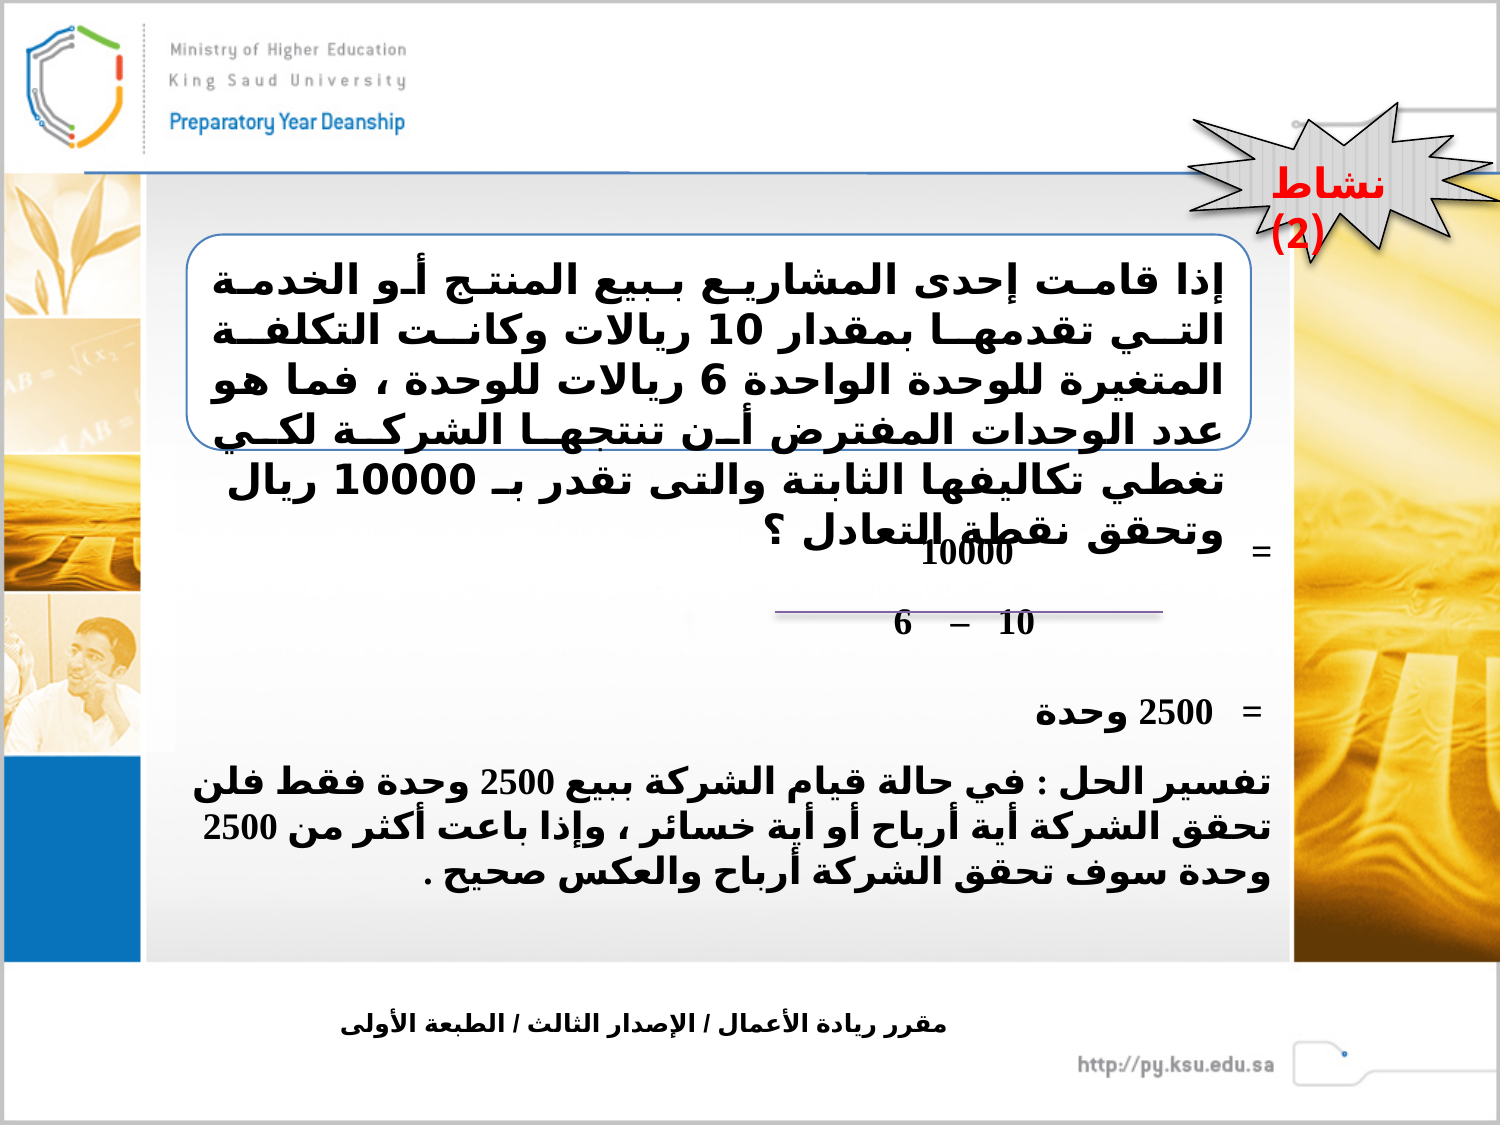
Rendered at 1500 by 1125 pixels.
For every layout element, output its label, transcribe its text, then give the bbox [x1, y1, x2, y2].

picture [0, 0, 1500, 1125]
text_box [1436, 206, 1451, 238]
picture [1447, 175, 1500, 200]
text_box مقرر ريادة الأعمال / الإصدار الثالث / الطبعة الأولى [287, 1000, 1000, 1045]
text_box إذا قامت إحدى المشاريع ببيع المنتج أو الخدمة التي تقدمها بمقدار 10 ريالات وكانت التكلفة المتغيرة للوحدة الواحدة 6 ريالات للوحدة ، فما هو عدد الوحدات المفترض أن تنتجها الشركة لكي تغطي تكاليفها الثابتة والتى تقدر بـ 10000 ريال وتحقق نقطة التعادل ؟ [185, 233, 1252, 451]
text_box [1436, 156, 1500, 203]
text_box نشاط (2) [1255, 149, 1436, 265]
text_box [1187, 101, 1455, 212]
text_box = 10000 10 – 6 = 2500 وحدة تفسير الحل : في حالة قيام الشركة ببيع 2500 وحدة فقط فلن تحقق الشركة أية أرباح أو أية خسائر ، وإذا باعت أكثر من 2500 وحدة سوف تحقق الشركة أرباح والعكس صحيح . [149, 519, 1288, 959]
